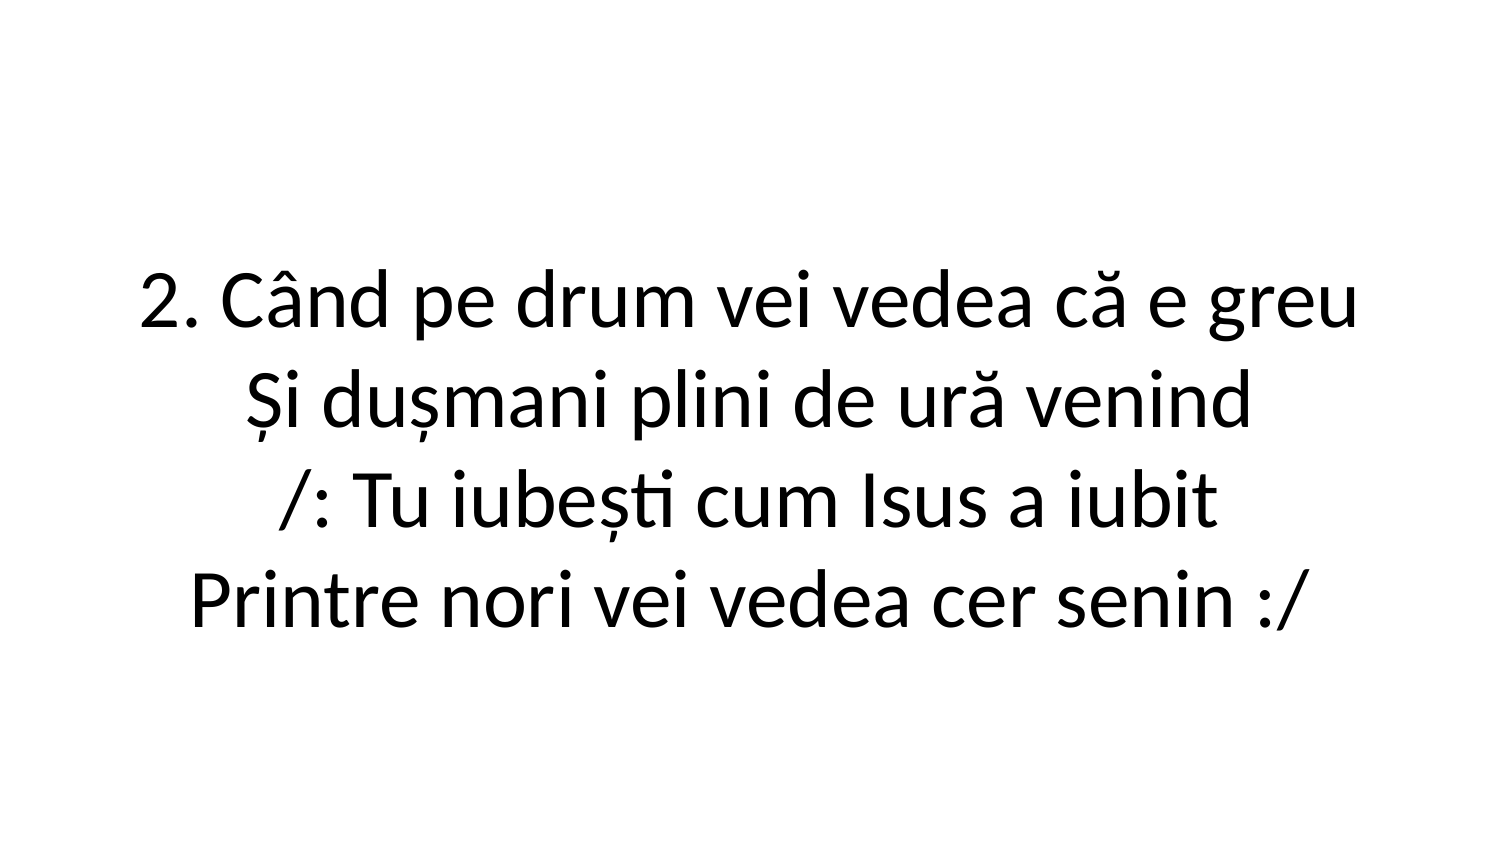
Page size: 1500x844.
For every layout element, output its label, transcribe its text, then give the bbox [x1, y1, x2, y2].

text_box 2. Când pe drum vei vedea că e greu Și dușmani plini de ură venind /: Tu iubești cum Isus a iubit Printre nori vei vedea cer senin :/ [123, 192, 1377, 652]
